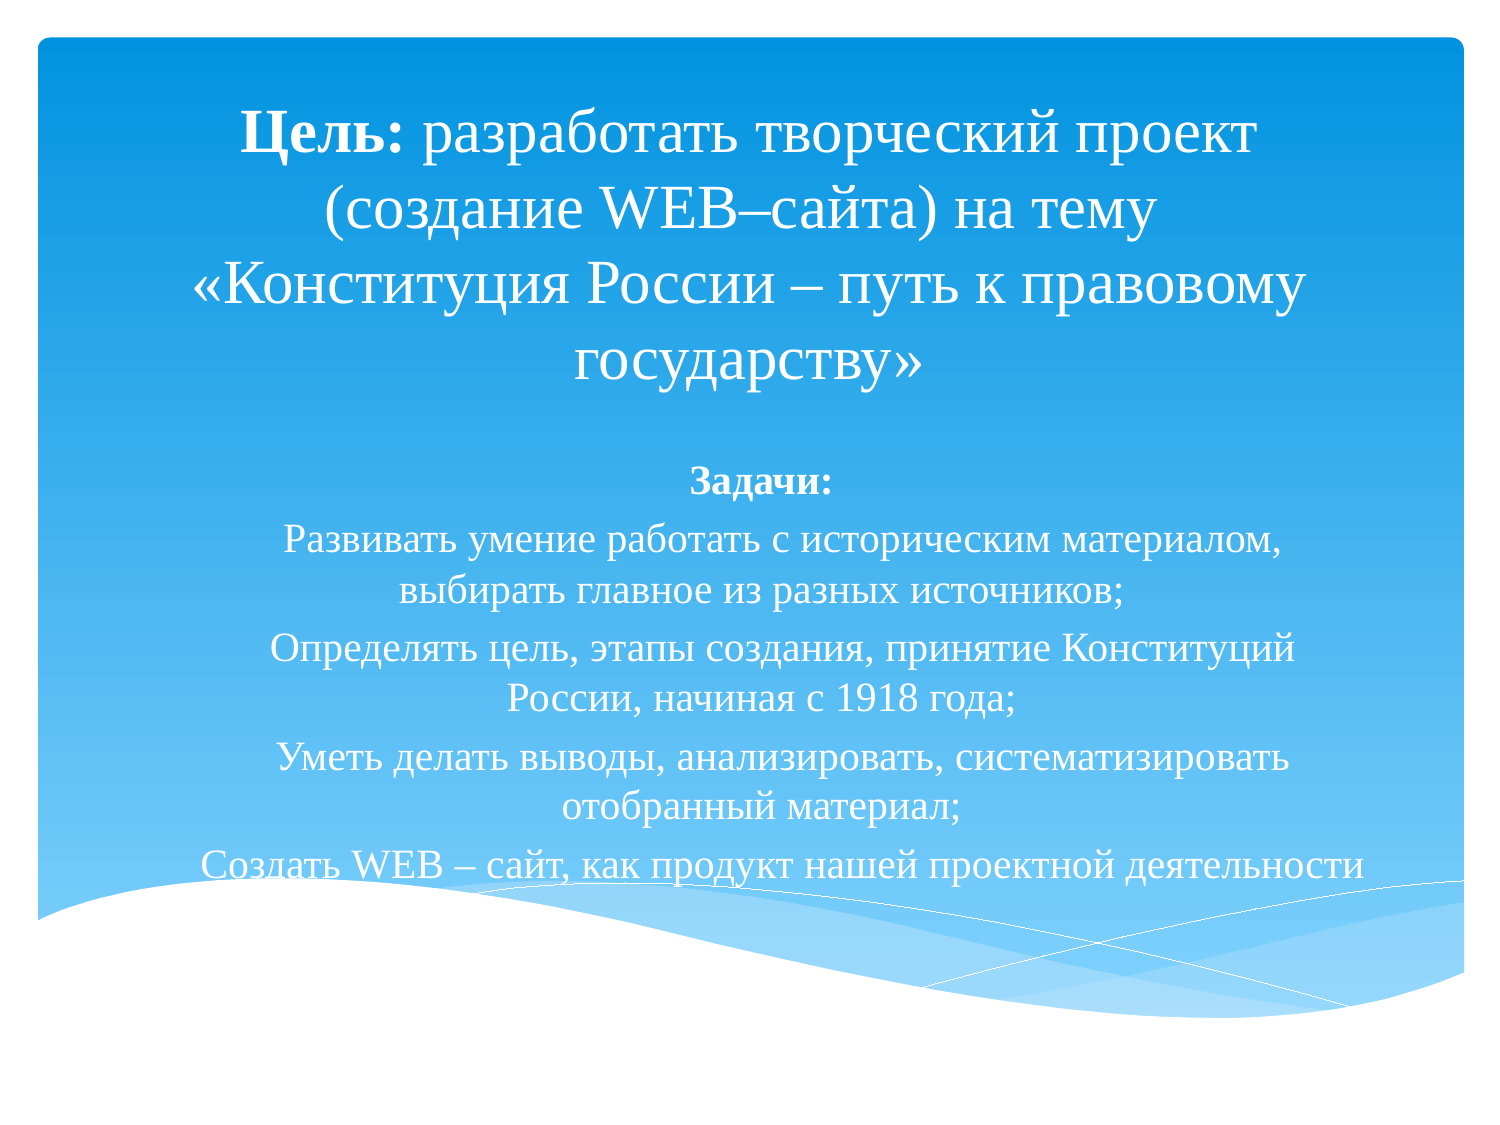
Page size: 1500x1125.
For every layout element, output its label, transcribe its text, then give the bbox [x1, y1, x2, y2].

subtitle Задачи: Развивать умение работать с историческим материалом, выбирать главное из разных источников; Определять цель, этапы создания, принятие Конституций России, начиная с 1918 года; Уметь делать выводы, анализировать, систематизировать отобранный материал; Создать WEB – сайт, как продукт нашей проектной деятельности [140, 445, 1383, 973]
title Цель: разработать творческий проект (создание WEB–сайта) на тему «Конституция России – путь к правовому государству» [112, 82, 1388, 493]
